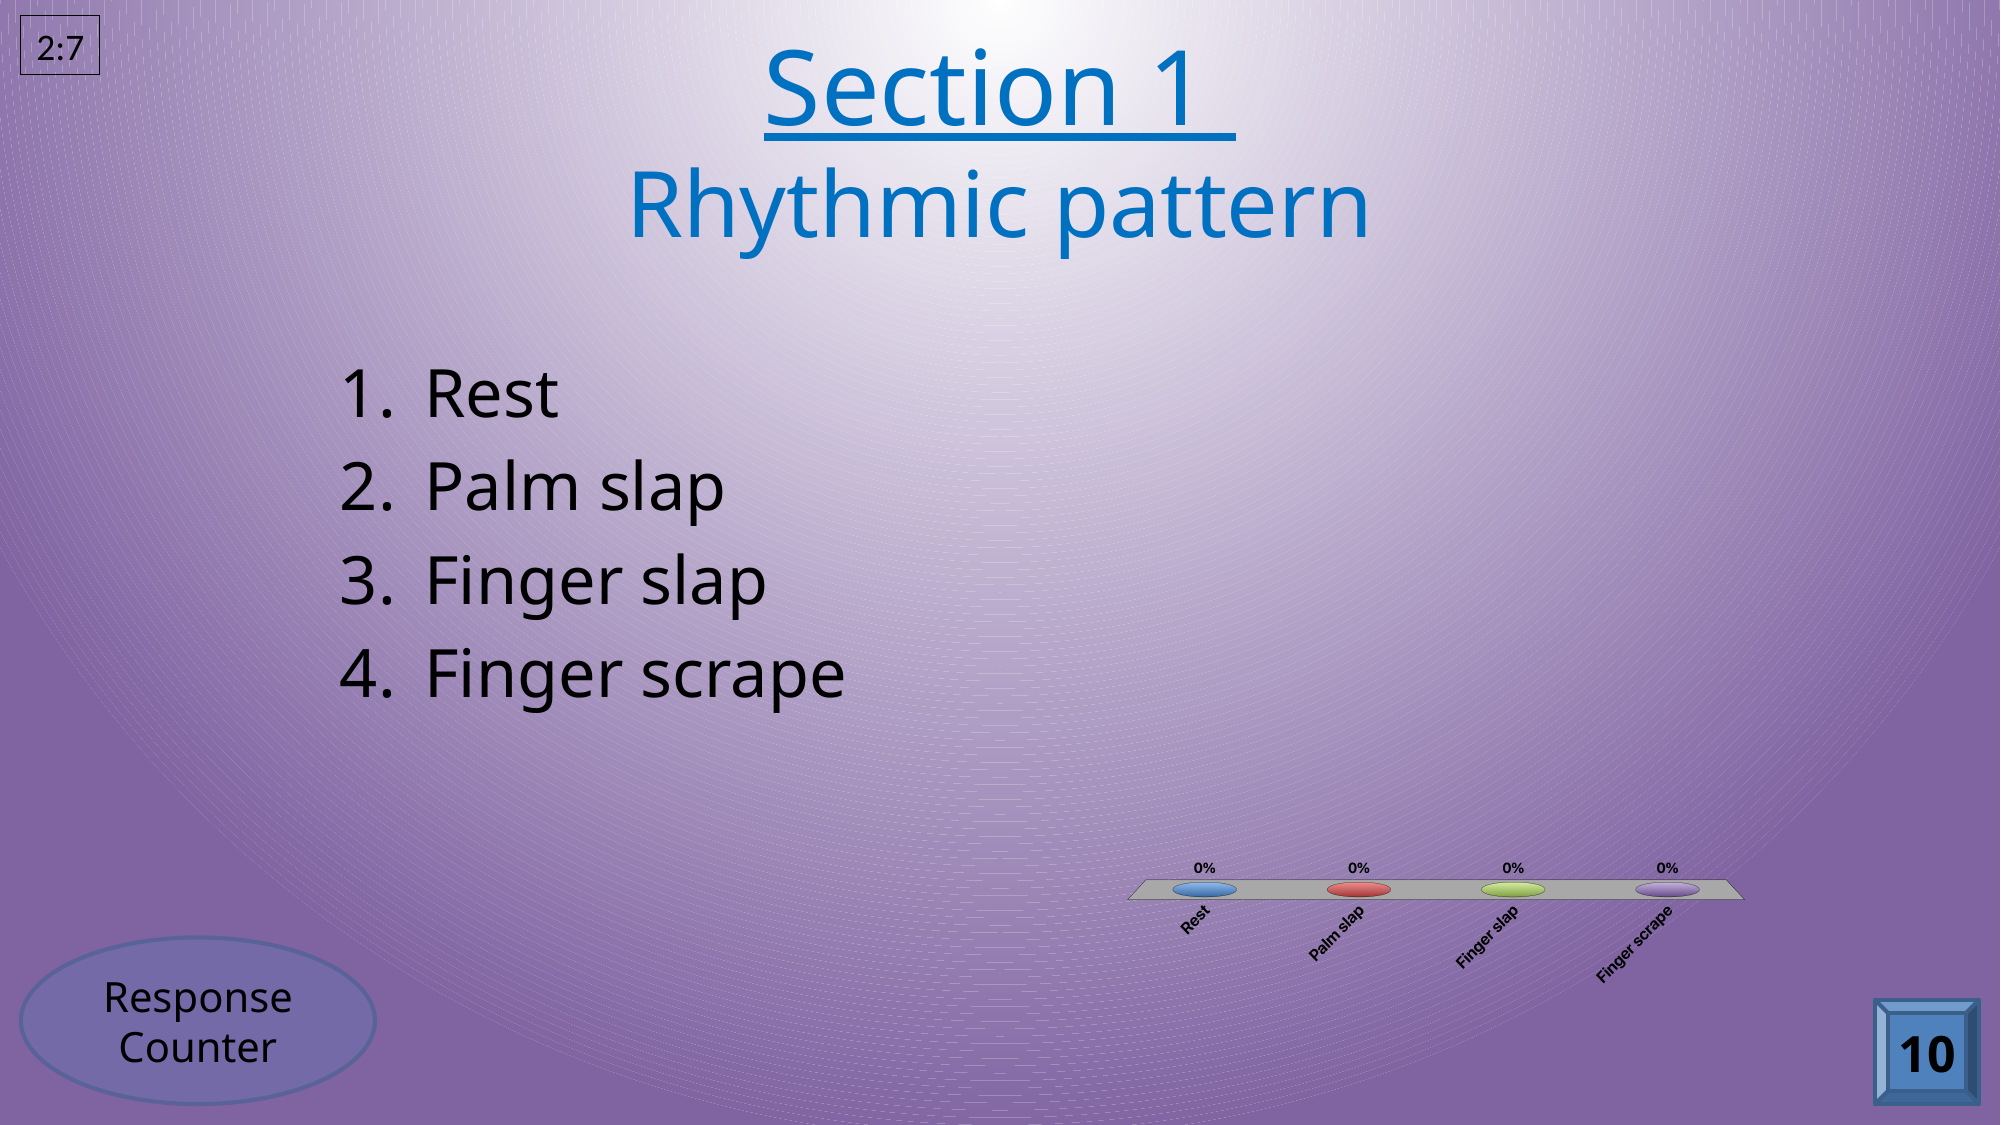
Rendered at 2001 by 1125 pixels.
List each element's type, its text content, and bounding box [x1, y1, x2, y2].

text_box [1874, 999, 1980, 1105]
list Rest Palm slap Finger slap Finger scrape [324, 343, 1000, 788]
picture [1126, 244, 1764, 988]
text_box Response Counter [18, 935, 378, 1107]
title Section 1 Rhythmic pattern [99, 45, 1900, 233]
text_box 2:7 [20, 15, 100, 75]
